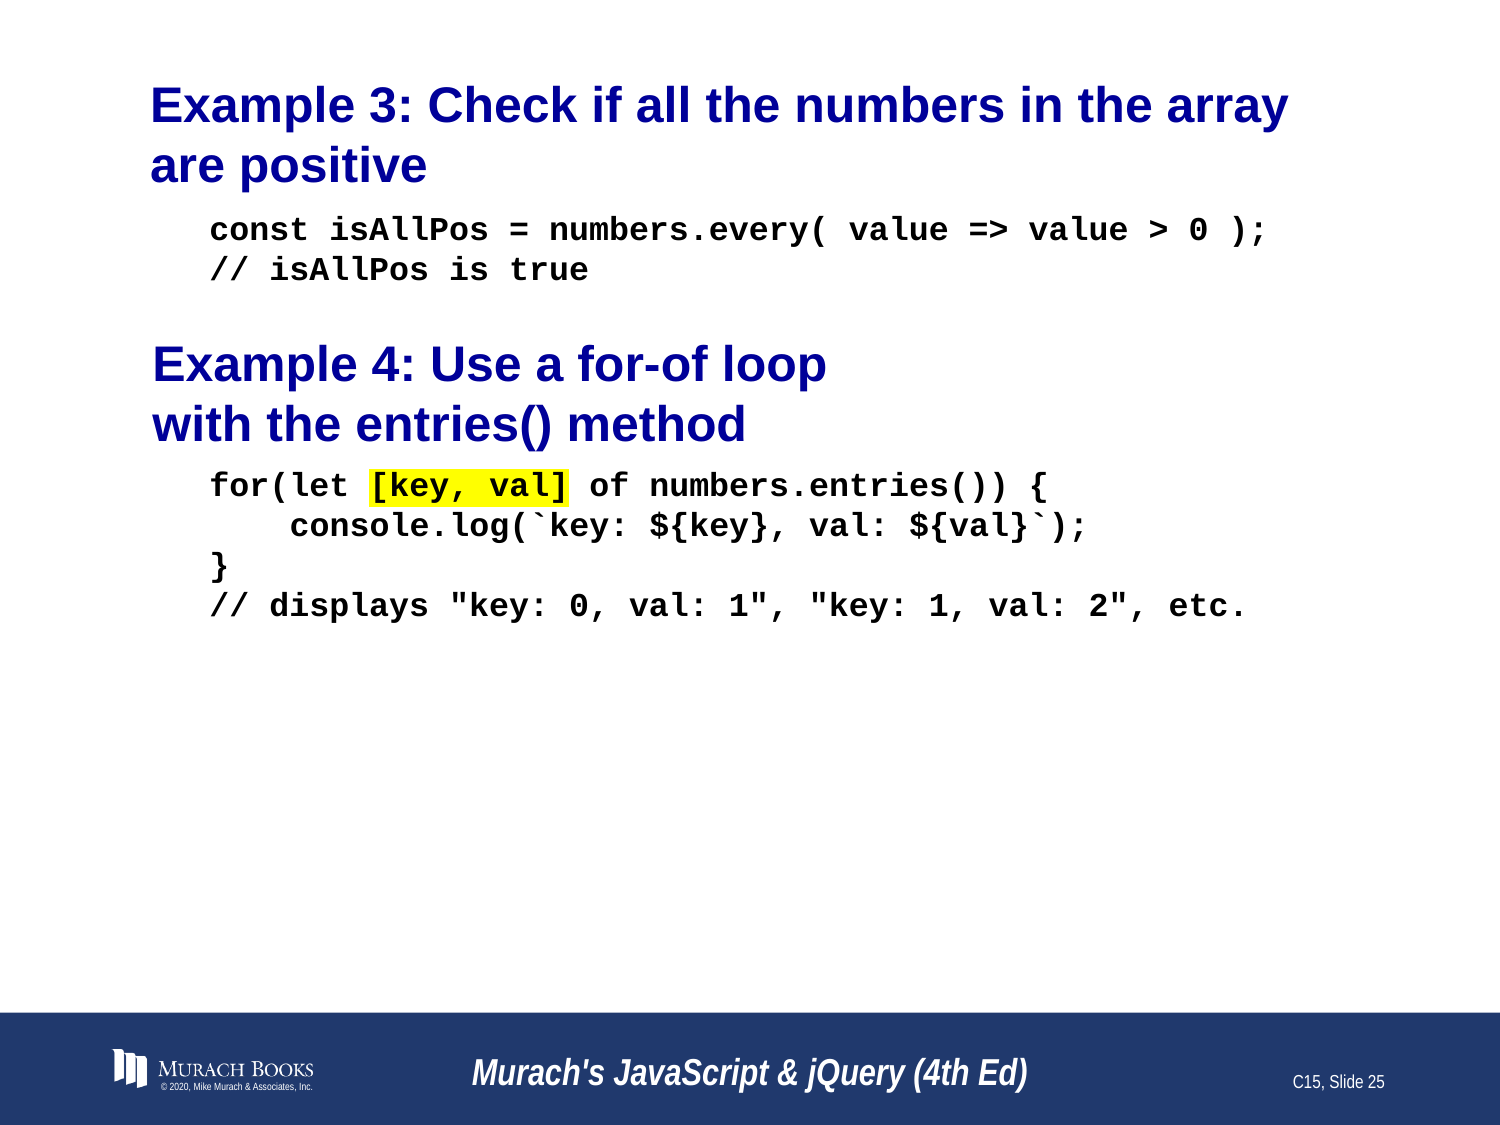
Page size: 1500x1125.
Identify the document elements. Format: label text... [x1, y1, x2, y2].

slide_number Murach's JavaScript & jQuery (4th Ed) [463, 1025, 1050, 1100]
footer © 2020, Mike Murach & Associates, Inc. [12, 1025, 463, 1100]
slide_number C15, Slide 25 [1087, 1025, 1400, 1100]
list const isAllPos = numbers.every( value => value > 0 ); // isAllPos is true Example 4: Use a for-of loop with the entries() method for(let [key, val] of numbers.entries()) { console.log(`key: ${key}, val: ${val}`); } // displays "key: 0, val: 1", "key: 1, val: 2", etc. [137, 200, 1350, 1000]
title Example 3: Check if all the numbers in the array are positive [150, 72, 1350, 194]
